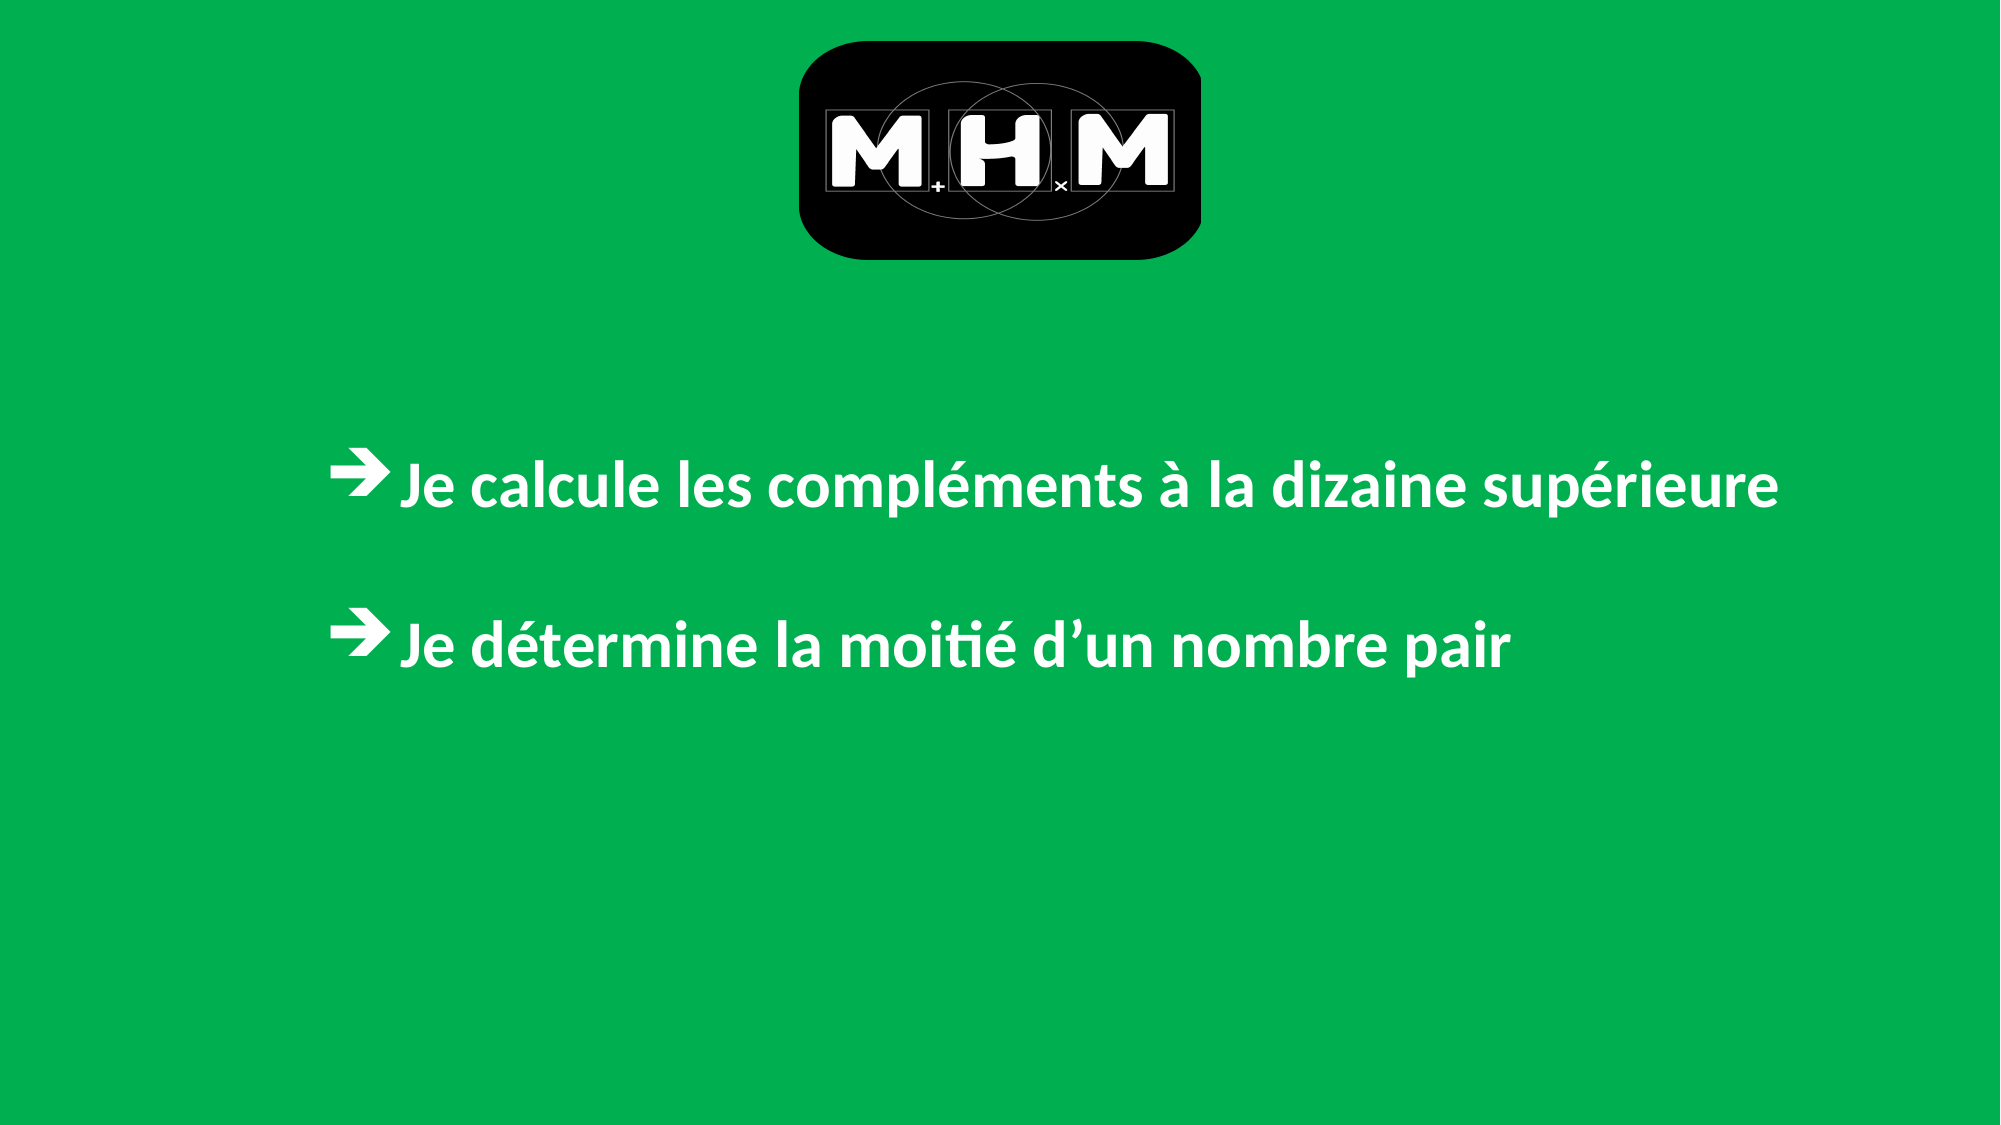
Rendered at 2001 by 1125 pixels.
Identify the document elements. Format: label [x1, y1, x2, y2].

text_box [0, 0, 2000, 1125]
